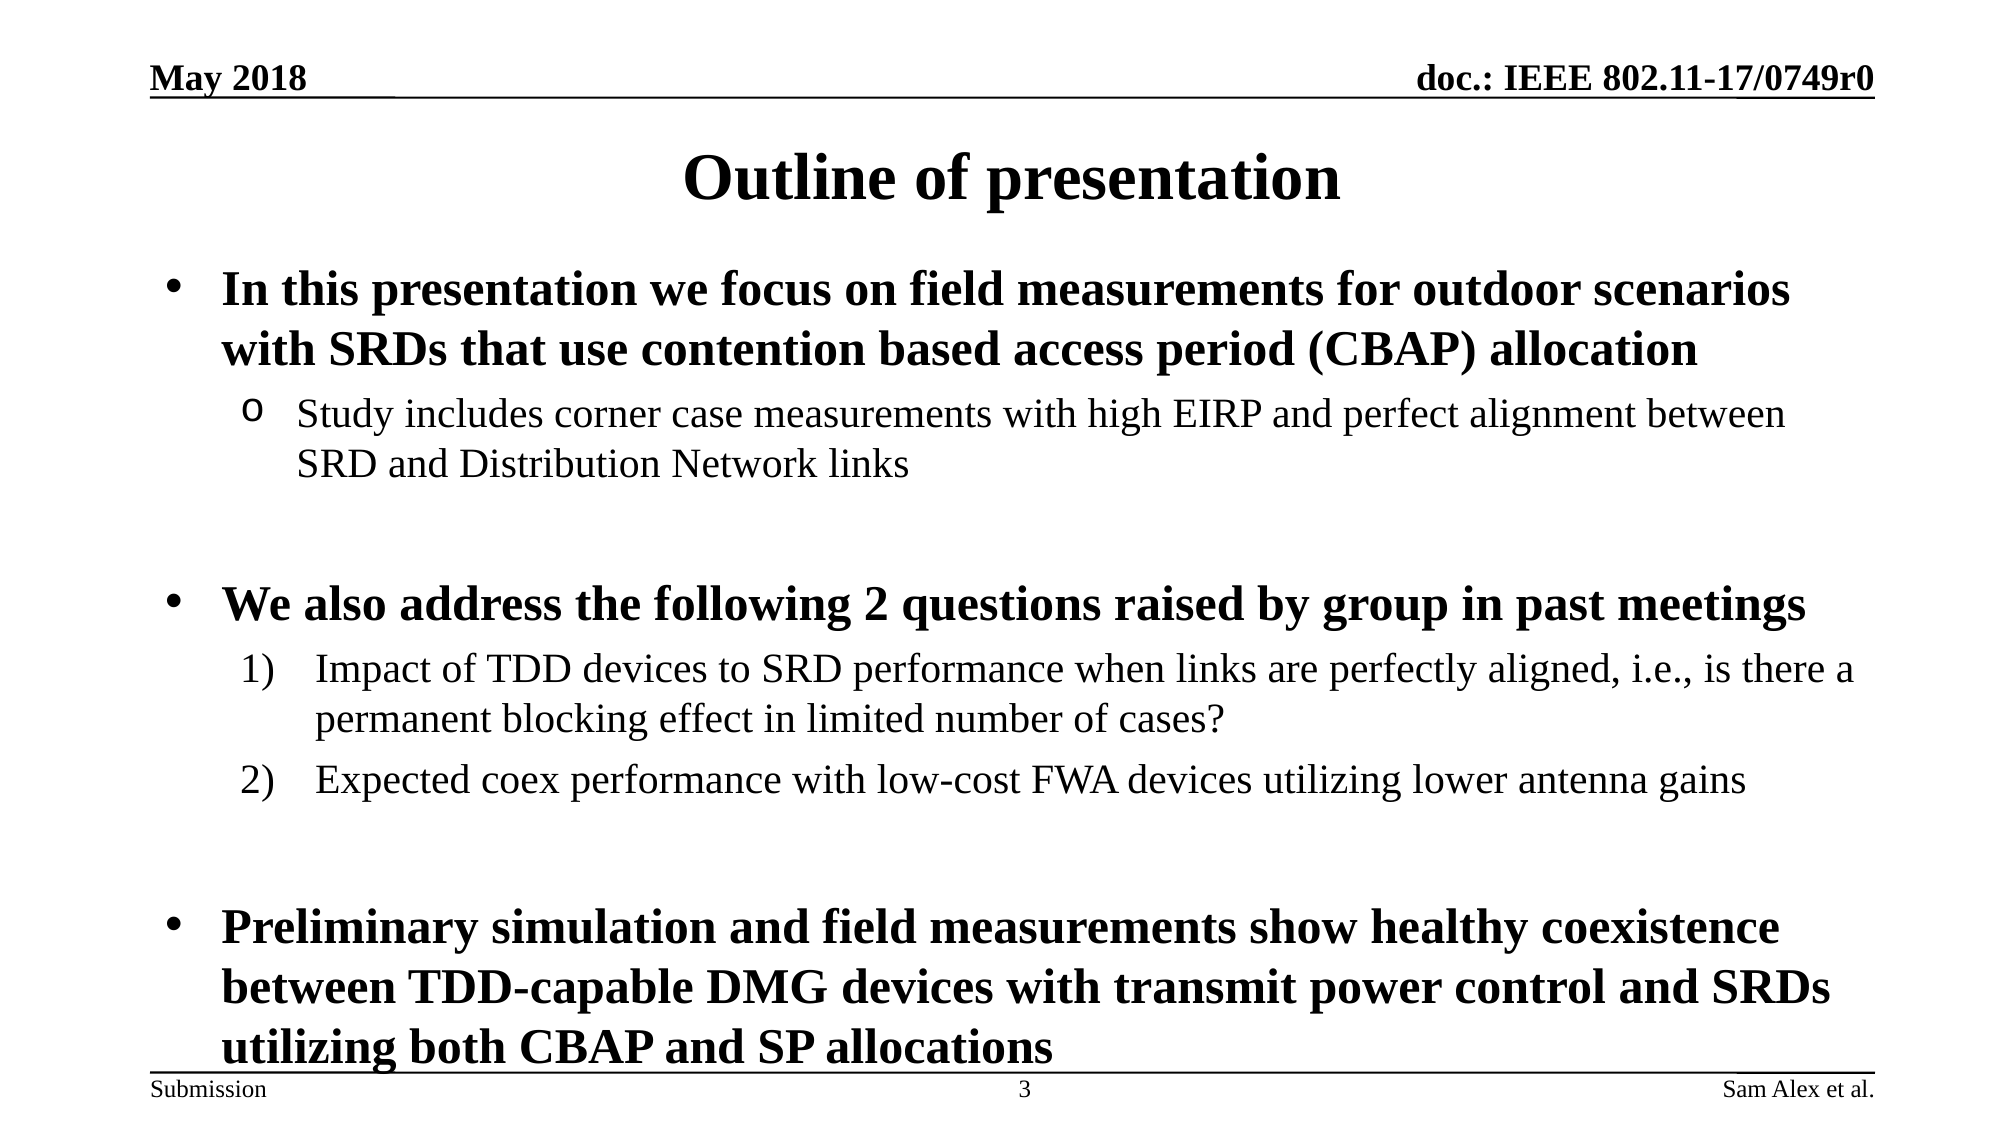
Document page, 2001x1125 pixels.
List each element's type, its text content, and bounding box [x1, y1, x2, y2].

title Outline of presentation [149, 97, 1876, 248]
slide_number 3 [936, 1072, 1113, 1111]
list In this presentation we focus on field measurements for outdoor scenarios with SRDs that use contention based access period (CBAP) allocation Study includes corner case measurements with high EIRP and perfect alignment between SRD and Distribution Network links We also address the following 2 questions raised by group in past meetings Impact of TDD devices to SRD performance when links are perfectly aligned, i.e., is there a permanent blocking effect in limited number of cases? Expected coex performance with low-cost FWA devices utilizing lower antenna gains Preliminary simulation and field measurements show healthy coexistence between TDD-capable DMG devices with transmit power control and SRDs utilizing both CBAP and SP allocations [149, 248, 1876, 1073]
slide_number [149, 59, 750, 98]
footer Sam Alex et al. [1169, 1072, 1876, 1111]
